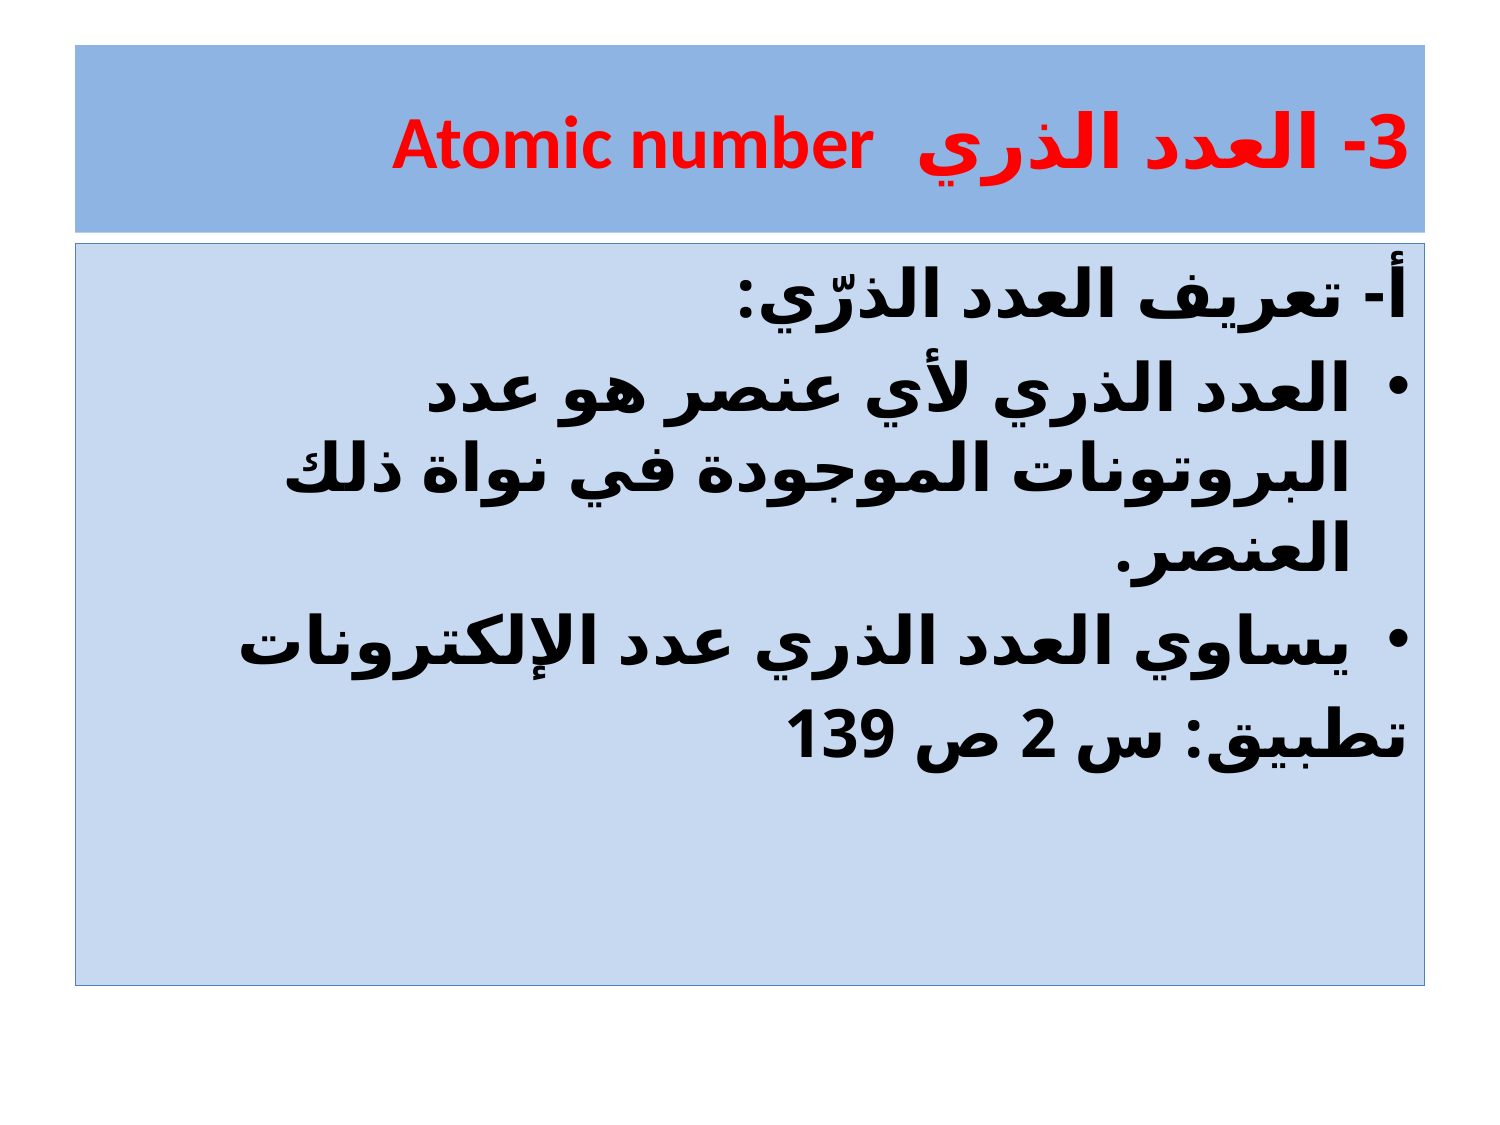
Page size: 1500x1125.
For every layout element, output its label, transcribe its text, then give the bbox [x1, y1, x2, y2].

list أ- تعريف العدد الذرّي: العدد الذري لأي عنصر هو عدد البروتونات الموجودة في نواة ذلك العنصر. يساوي العدد الذري عدد الإلكترونات تطبيق: س 2 ص 139 [75, 243, 1425, 986]
title 3- العدد الذري Atomic number [75, 45, 1425, 233]
